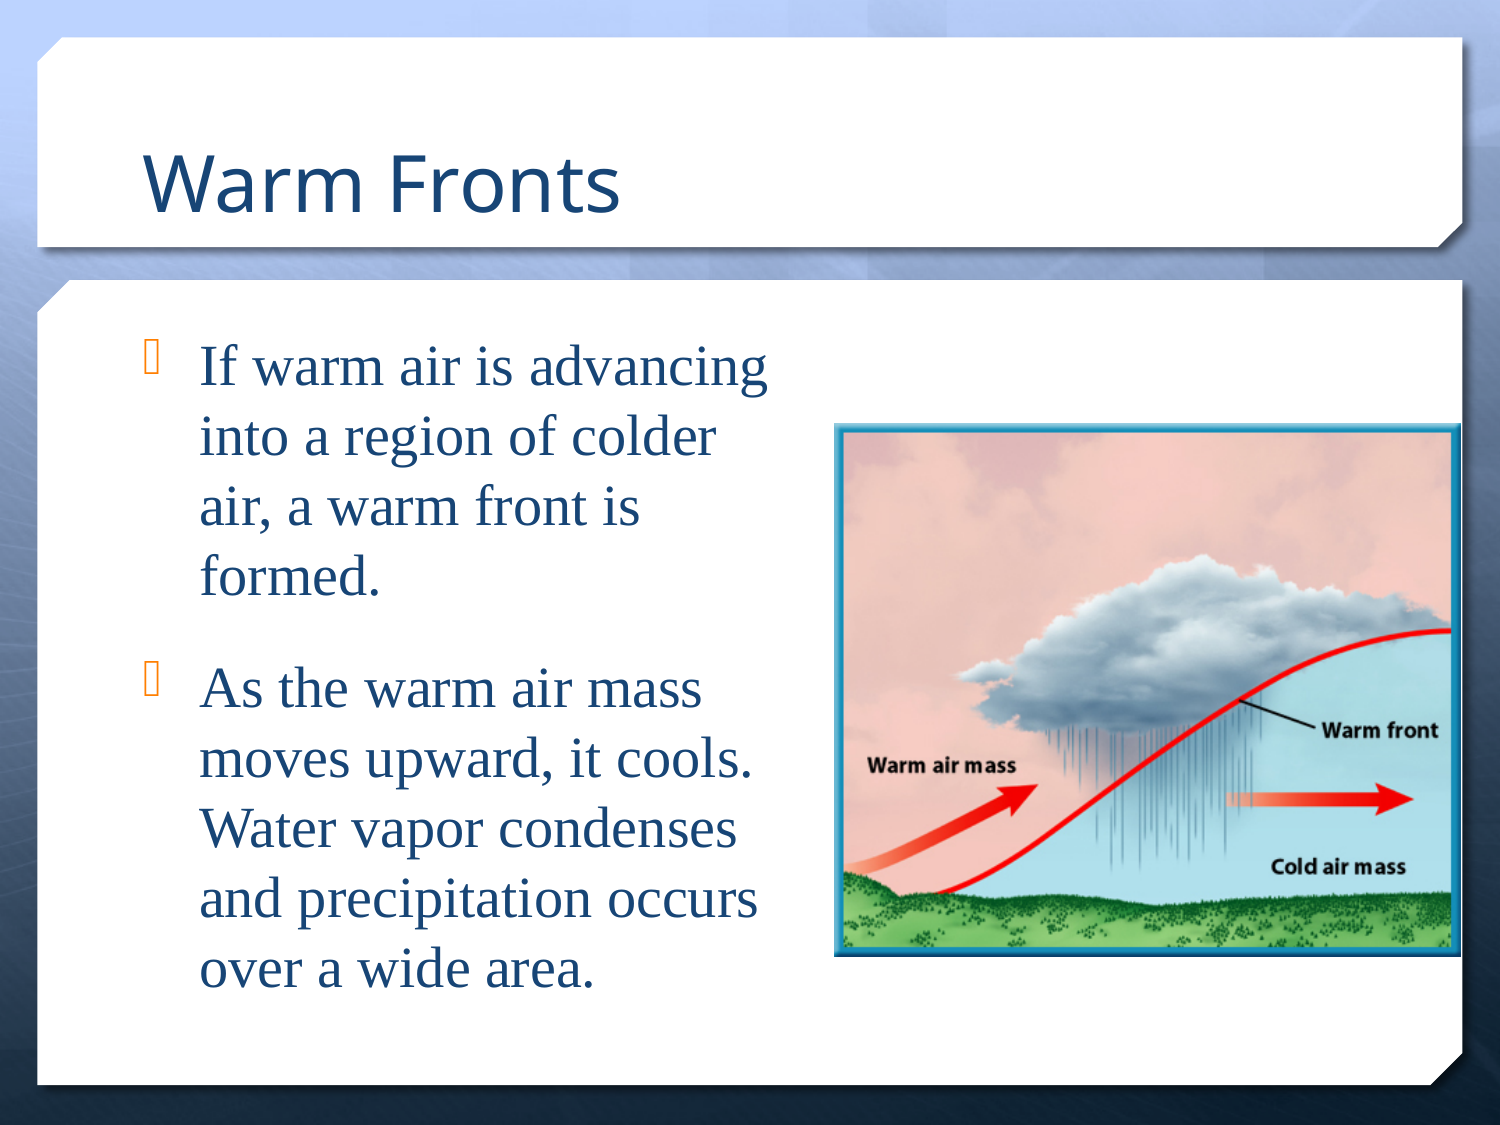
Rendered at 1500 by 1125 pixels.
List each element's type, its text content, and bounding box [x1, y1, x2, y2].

picture [833, 422, 1461, 957]
list If warm air is advancing into a region of colder air, a warm front is formed. As the warm air mass moves upward, it cools. Water vapor condenses and precipitation occurs over a wide area. [127, 319, 791, 1029]
title Warm Fronts [127, 48, 1372, 236]
